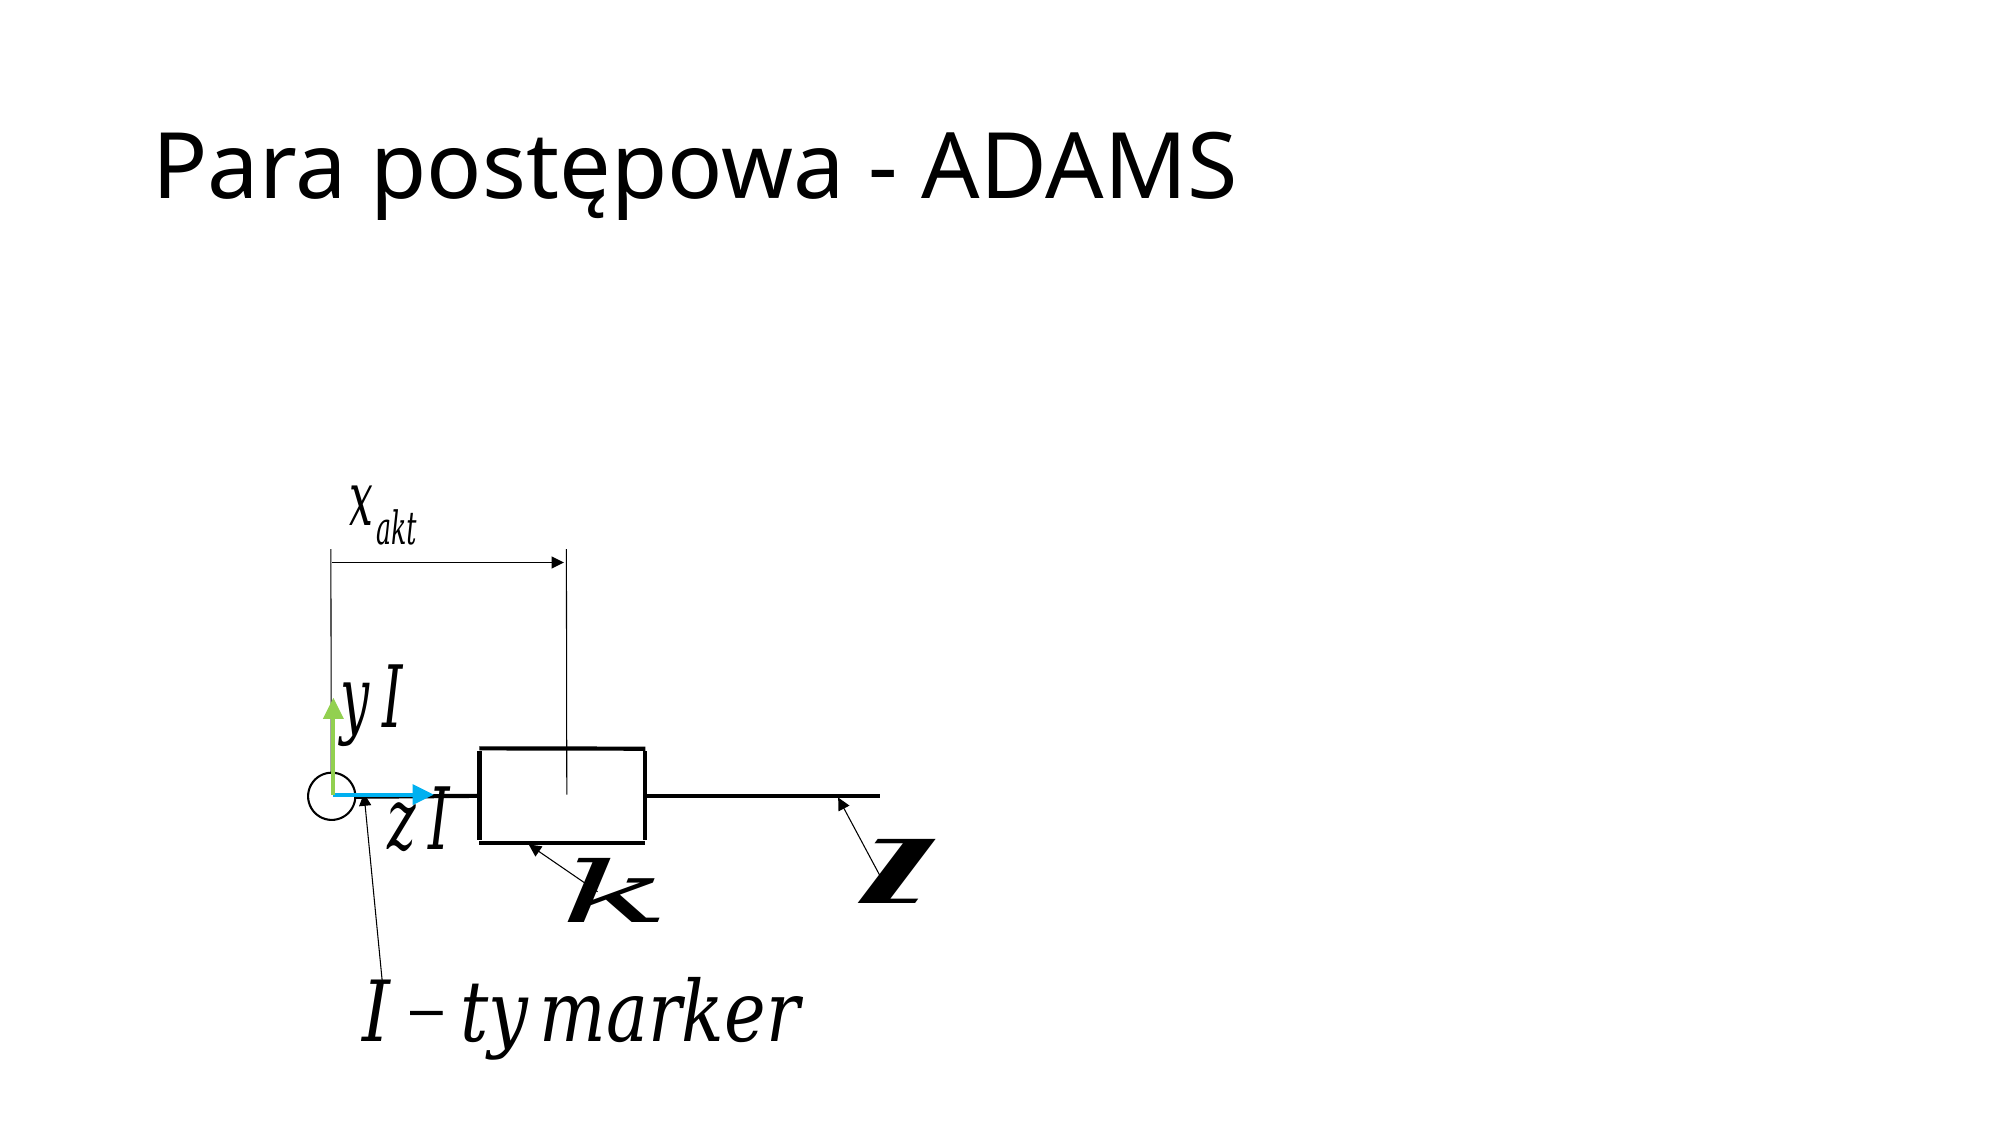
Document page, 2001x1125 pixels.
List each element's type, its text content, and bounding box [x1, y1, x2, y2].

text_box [528, 844, 598, 892]
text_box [838, 797, 881, 876]
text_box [363, 797, 383, 981]
text_box [307, 771, 357, 821]
title Para postępowa - ADAMS [137, 59, 1863, 278]
